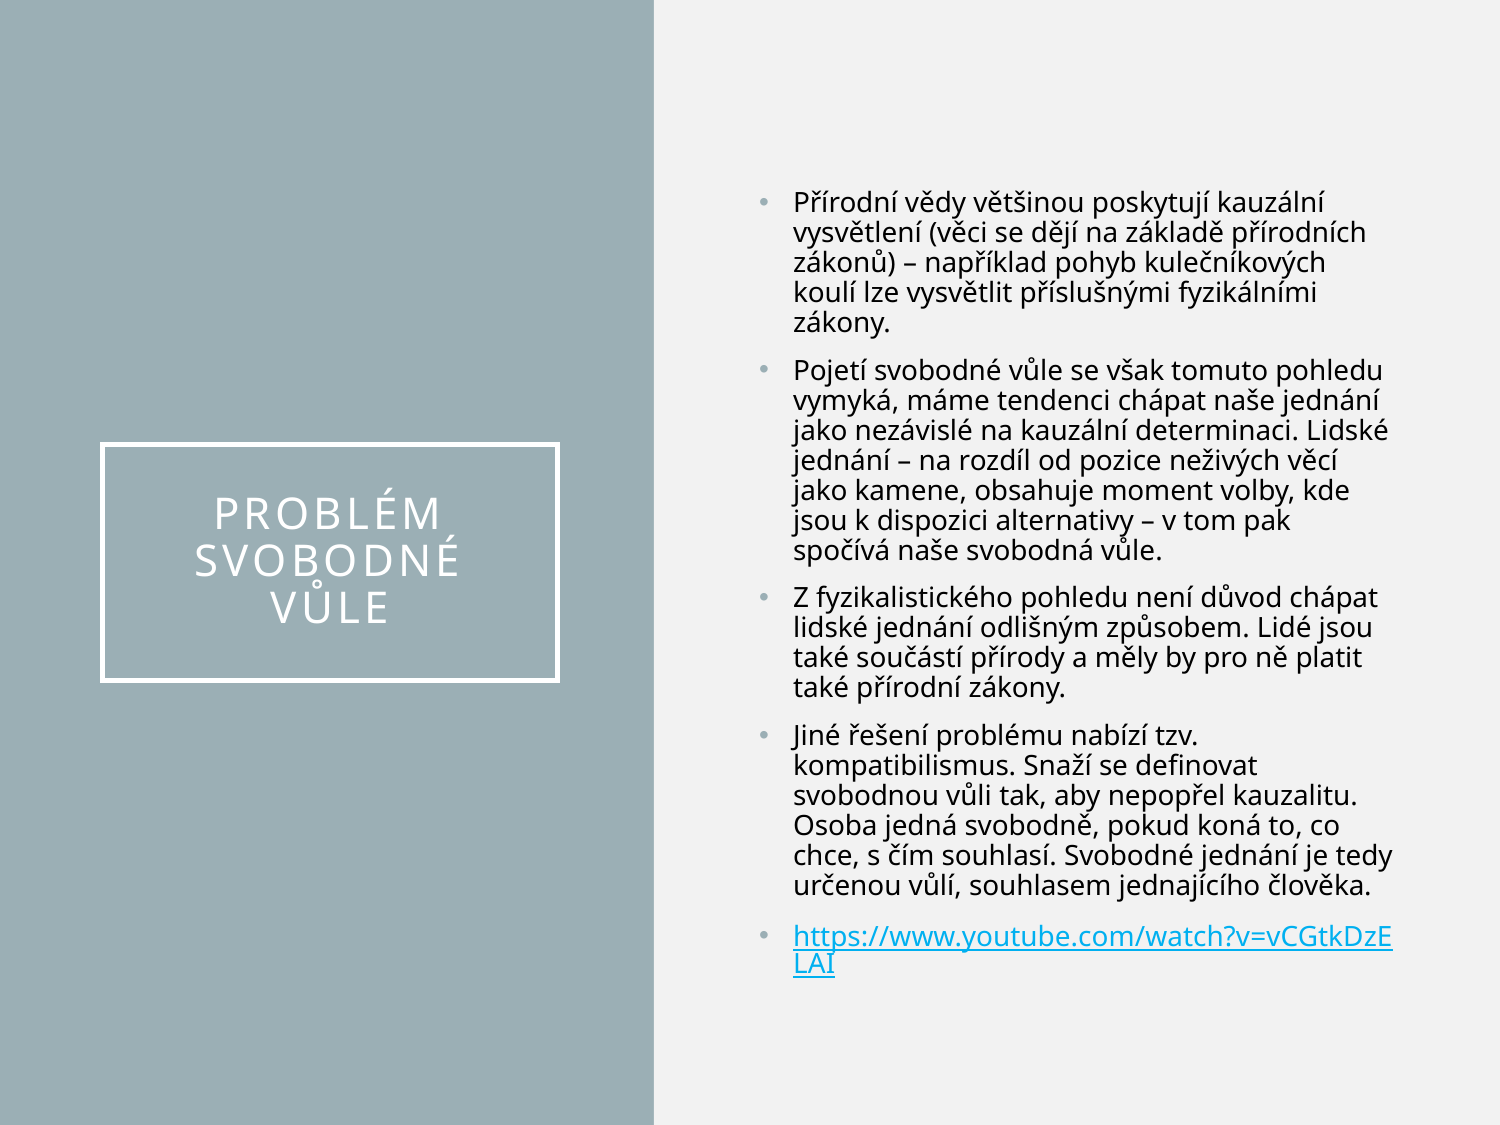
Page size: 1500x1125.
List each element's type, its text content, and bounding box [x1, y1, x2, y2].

title Problém svobodné vůle [100, 442, 560, 683]
list Přírodní vědy většinou poskytují kauzální vysvětlení (věci se dějí na základě přírodních zákonů) – například pohyb kulečníkových koulí lze vysvětlit příslušnými fyzikálními zákony. Pojetí svobodné vůle se však tomuto pohledu vymyká, máme tendenci chápat naše jednání jako nezávislé na kauzální determinaci. Lidské jednání – na rozdíl od pozice neživých věcí jako kamene, obsahuje moment volby, kde jsou k dispozici alternativy – v tom pak spočívá naše svobodná vůle. Z fyzikalistického pohledu není důvod chápat lidské jednání odlišným způsobem. Lidé jsou také součástí přírody a měly by pro ně platit také přírodní zákony. Jiné řešení problému nabízí tzv. kompatibilismus. Snaží se definovat svobodnou vůli tak, aby nepopřel kauzalitu. Osoba jedná svobodně, pokud koná to, co chce, s čím souhlasí. Svobodné jednání je tedy určenou vůlí, souhlasem jednajícího člověka. https://www.youtube.com/watch?v=vCGtkDzELAI [744, 131, 1410, 994]
text_box [653, 0, 1500, 1125]
